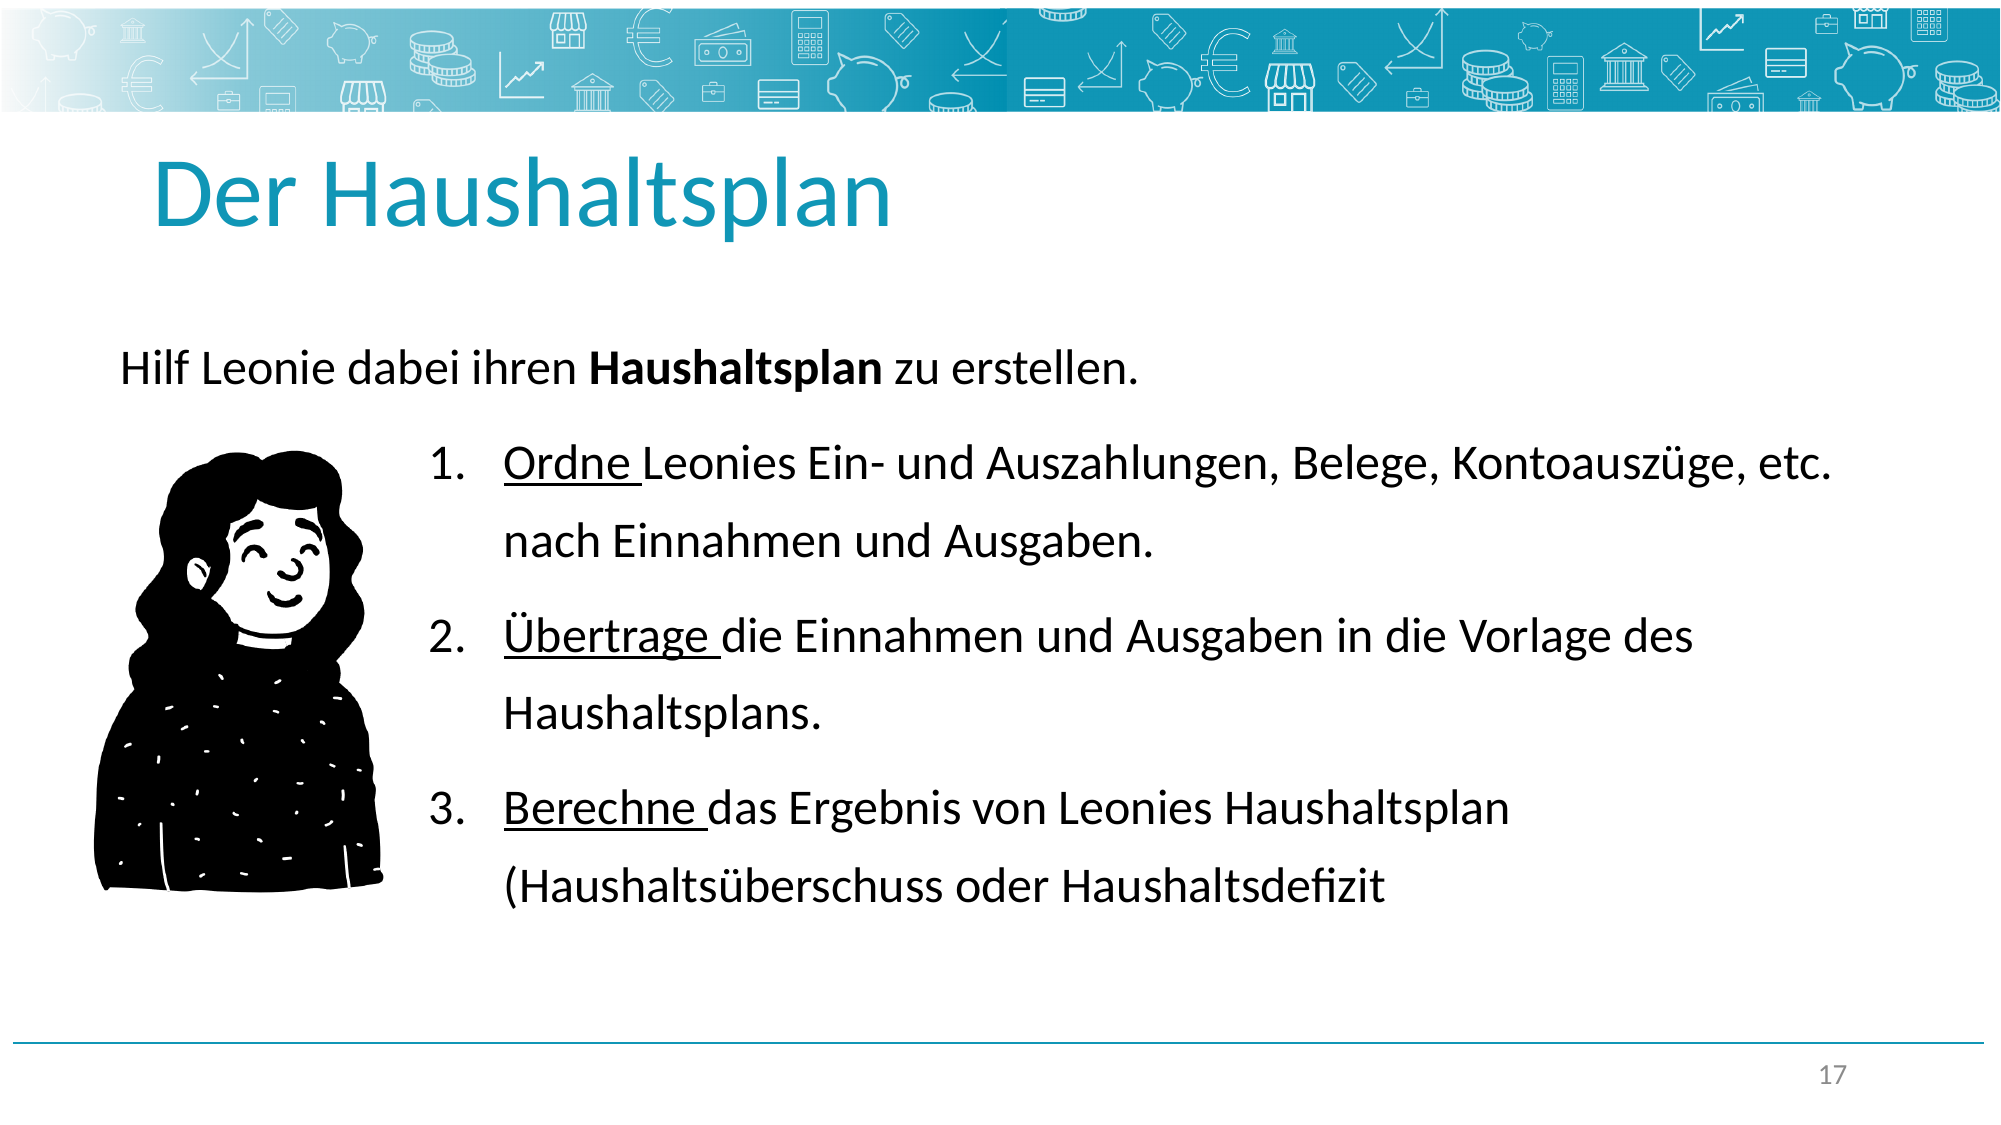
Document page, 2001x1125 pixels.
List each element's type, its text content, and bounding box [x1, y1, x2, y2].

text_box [82, 442, 395, 908]
picture [1006, 8, 2001, 112]
picture [970, 99, 974, 109]
title Der Haushaltsplan [137, 111, 1863, 278]
slide_number 17 [1412, 1057, 1863, 1103]
picture [1, 8, 964, 112]
text_box Hilf Leonie dabei ihren Haushaltsplan zu erstellen. Ordne Leonies Ein- und Auszahlungen, Belege, Kontoauszüge, etc. nach Einnahmen und Ausgaben. Übertrage die Einnahmen und Ausgaben in die Vorlage des Haushaltsplans. Berechne das Ergebnis von Leonies Haushaltsplan (Haushaltsüberschuss oder Haushaltsdefizit [106, 309, 1917, 1057]
